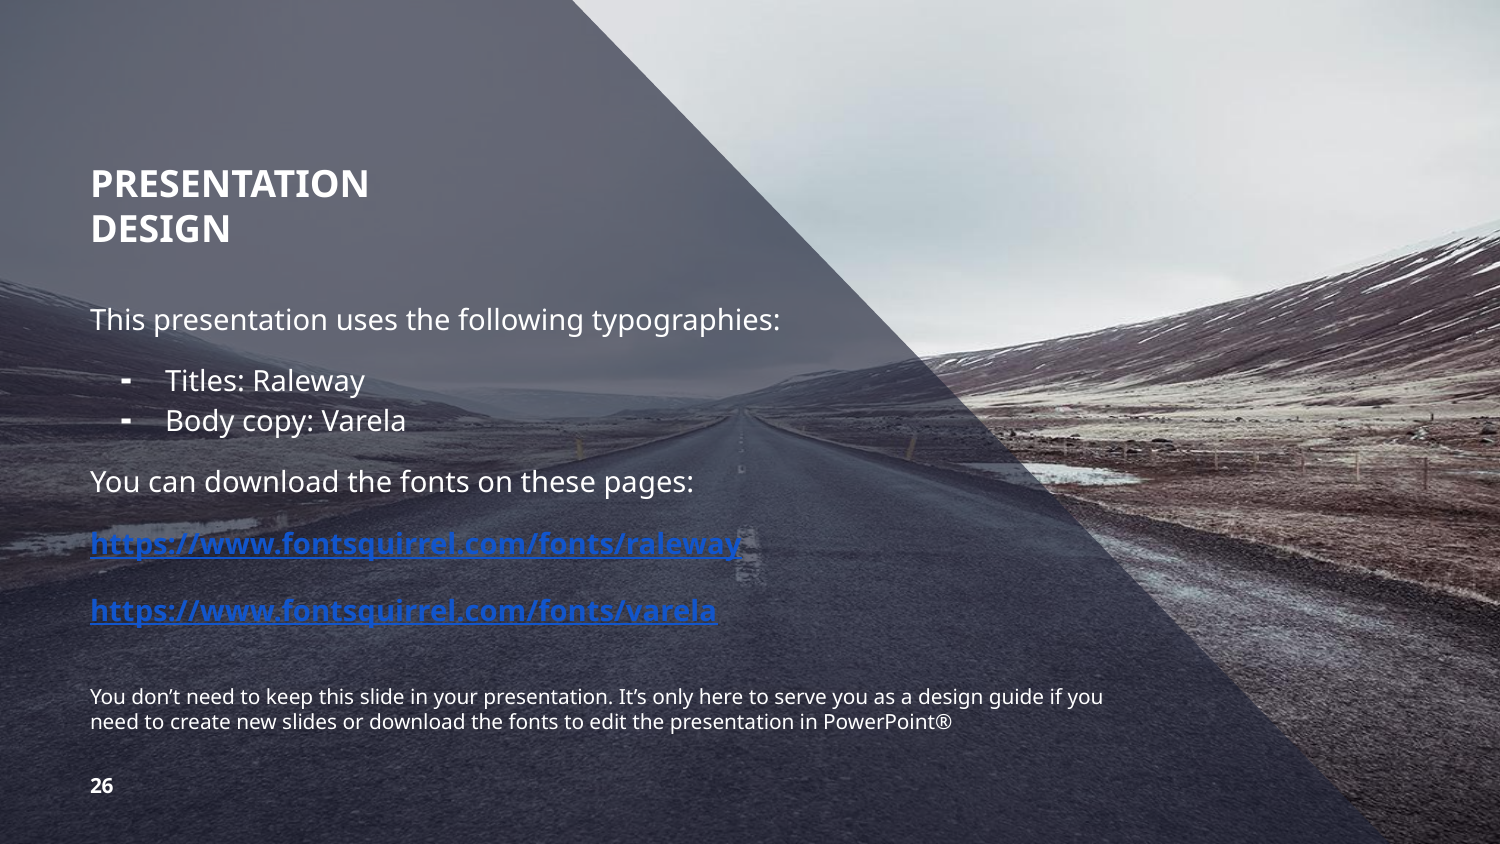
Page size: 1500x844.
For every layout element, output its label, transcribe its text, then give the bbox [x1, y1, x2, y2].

text_box You don’t need to keep this slide in your presentation. It’s only here to serve you as a design guide if you need to create new slides or download the fonts to edit the presentation in PowerPoint® [75, 668, 1139, 757]
title PRESENTATION DESIGN [75, 161, 467, 265]
slide_number ‹#› [75, 766, 165, 807]
picture [574, 0, 1500, 844]
list This presentation uses the following typographies: Titles: Raleway Body copy: Varela You can download the fonts on these pages: https://www.fontsquirrel.com/fonts/raleway https://www.fontsquirrel.com/fonts/varela [75, 281, 857, 668]
